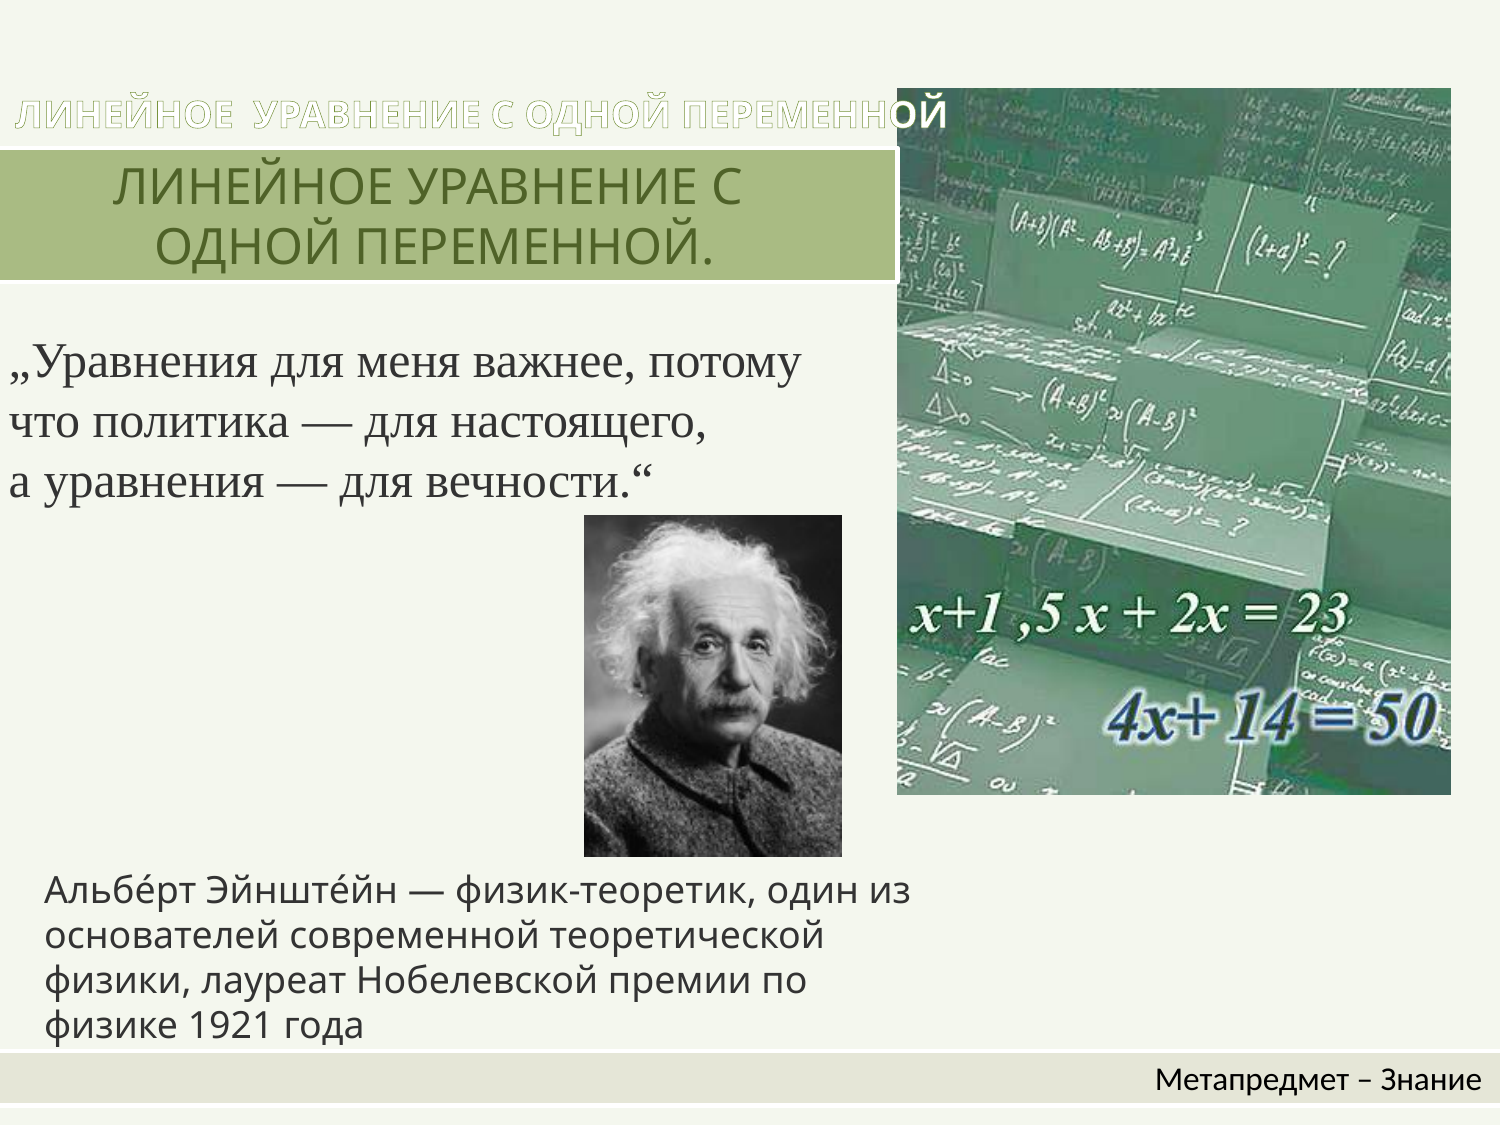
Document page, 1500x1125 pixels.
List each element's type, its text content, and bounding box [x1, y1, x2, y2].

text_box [0, 1050, 1500, 1106]
text_box ЛИНЕЙНОЕ УРАВНЕНИЕ С ОДНОЙ ПЕРЕМЕННОЙ. [1, 158, 868, 283]
text_box [0, 158, 892, 284]
text_box Альбе́рт Эйнште́йн — физик-теоретик, один из основателей современной теоретической физики, лауреат Нобелевской премии по физике 1921 года [29, 858, 948, 1049]
text_box „Уравнения для меня важнее, потому что политика — для настоящего, а уравнения — для вечности.“ [0, 319, 849, 560]
picture [584, 514, 842, 857]
picture [897, 88, 1451, 796]
title ЛИНЕЙНОЕ УРАВНЕНИЕ С ОДНОЙ ПЕРЕМЕННОЙ [0, 67, 1500, 158]
